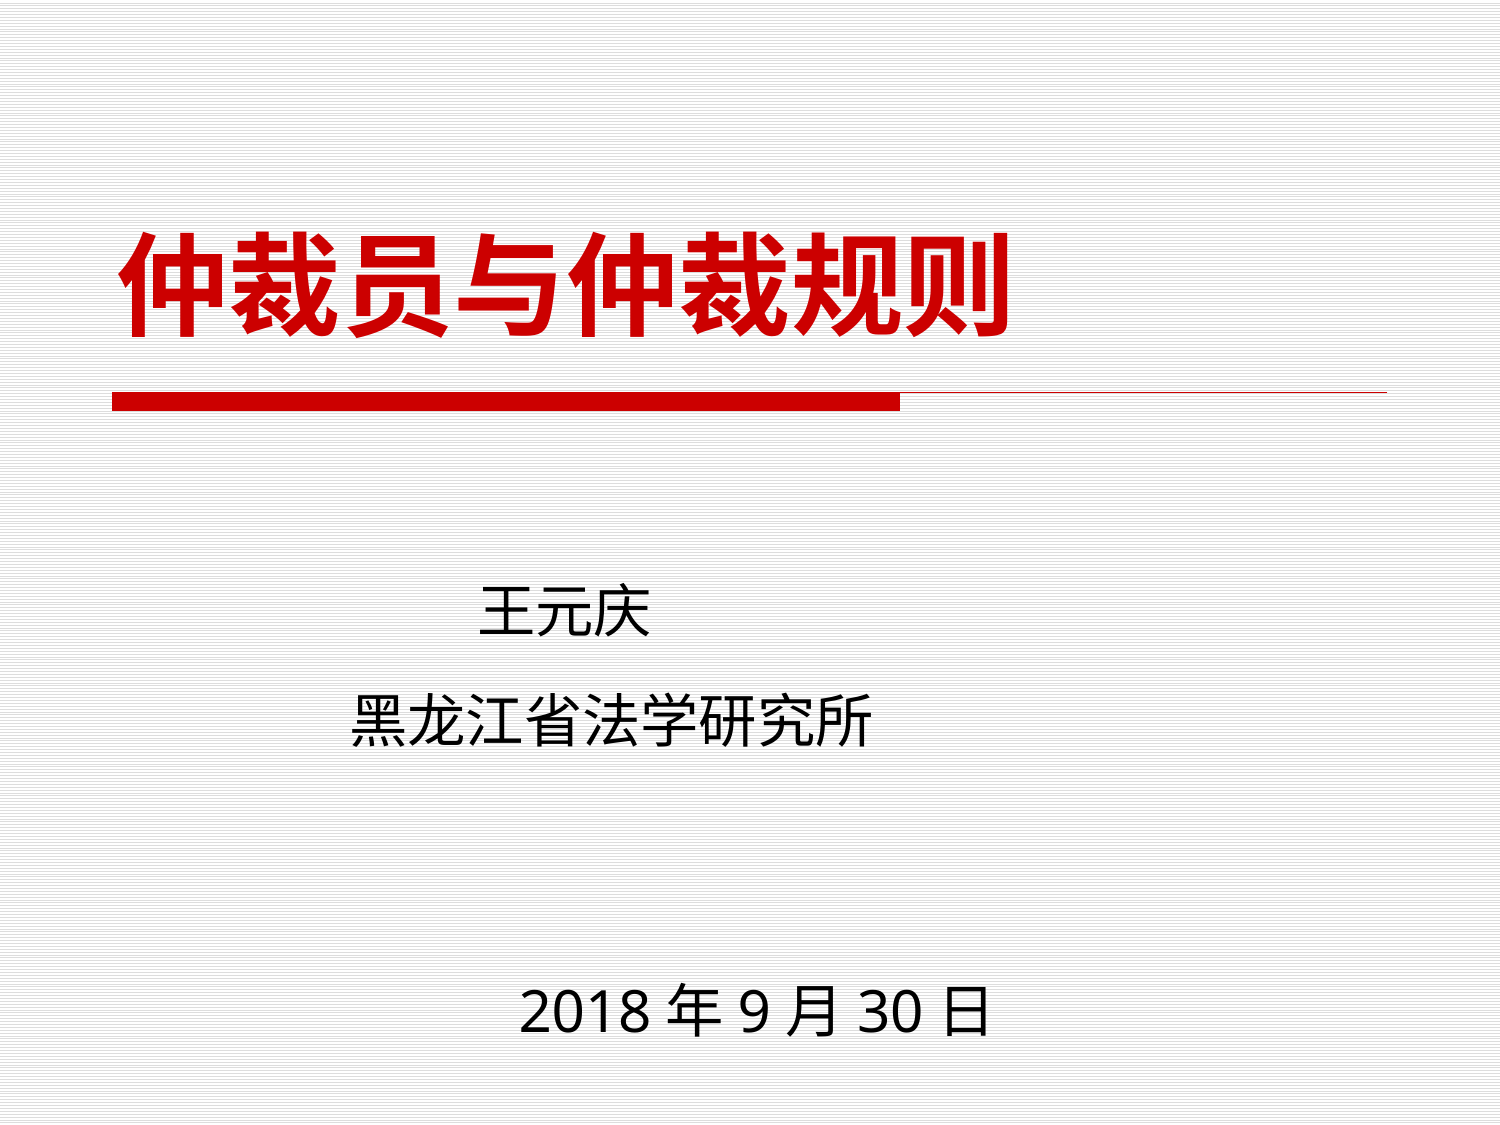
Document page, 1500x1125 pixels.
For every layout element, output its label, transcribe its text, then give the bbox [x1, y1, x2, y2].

subtitle 2018年9月30日 [159, 892, 1310, 1062]
title 仲裁员与仲裁规则 王元庆 黑龙江省法学研究所 [100, 536, 1460, 763]
